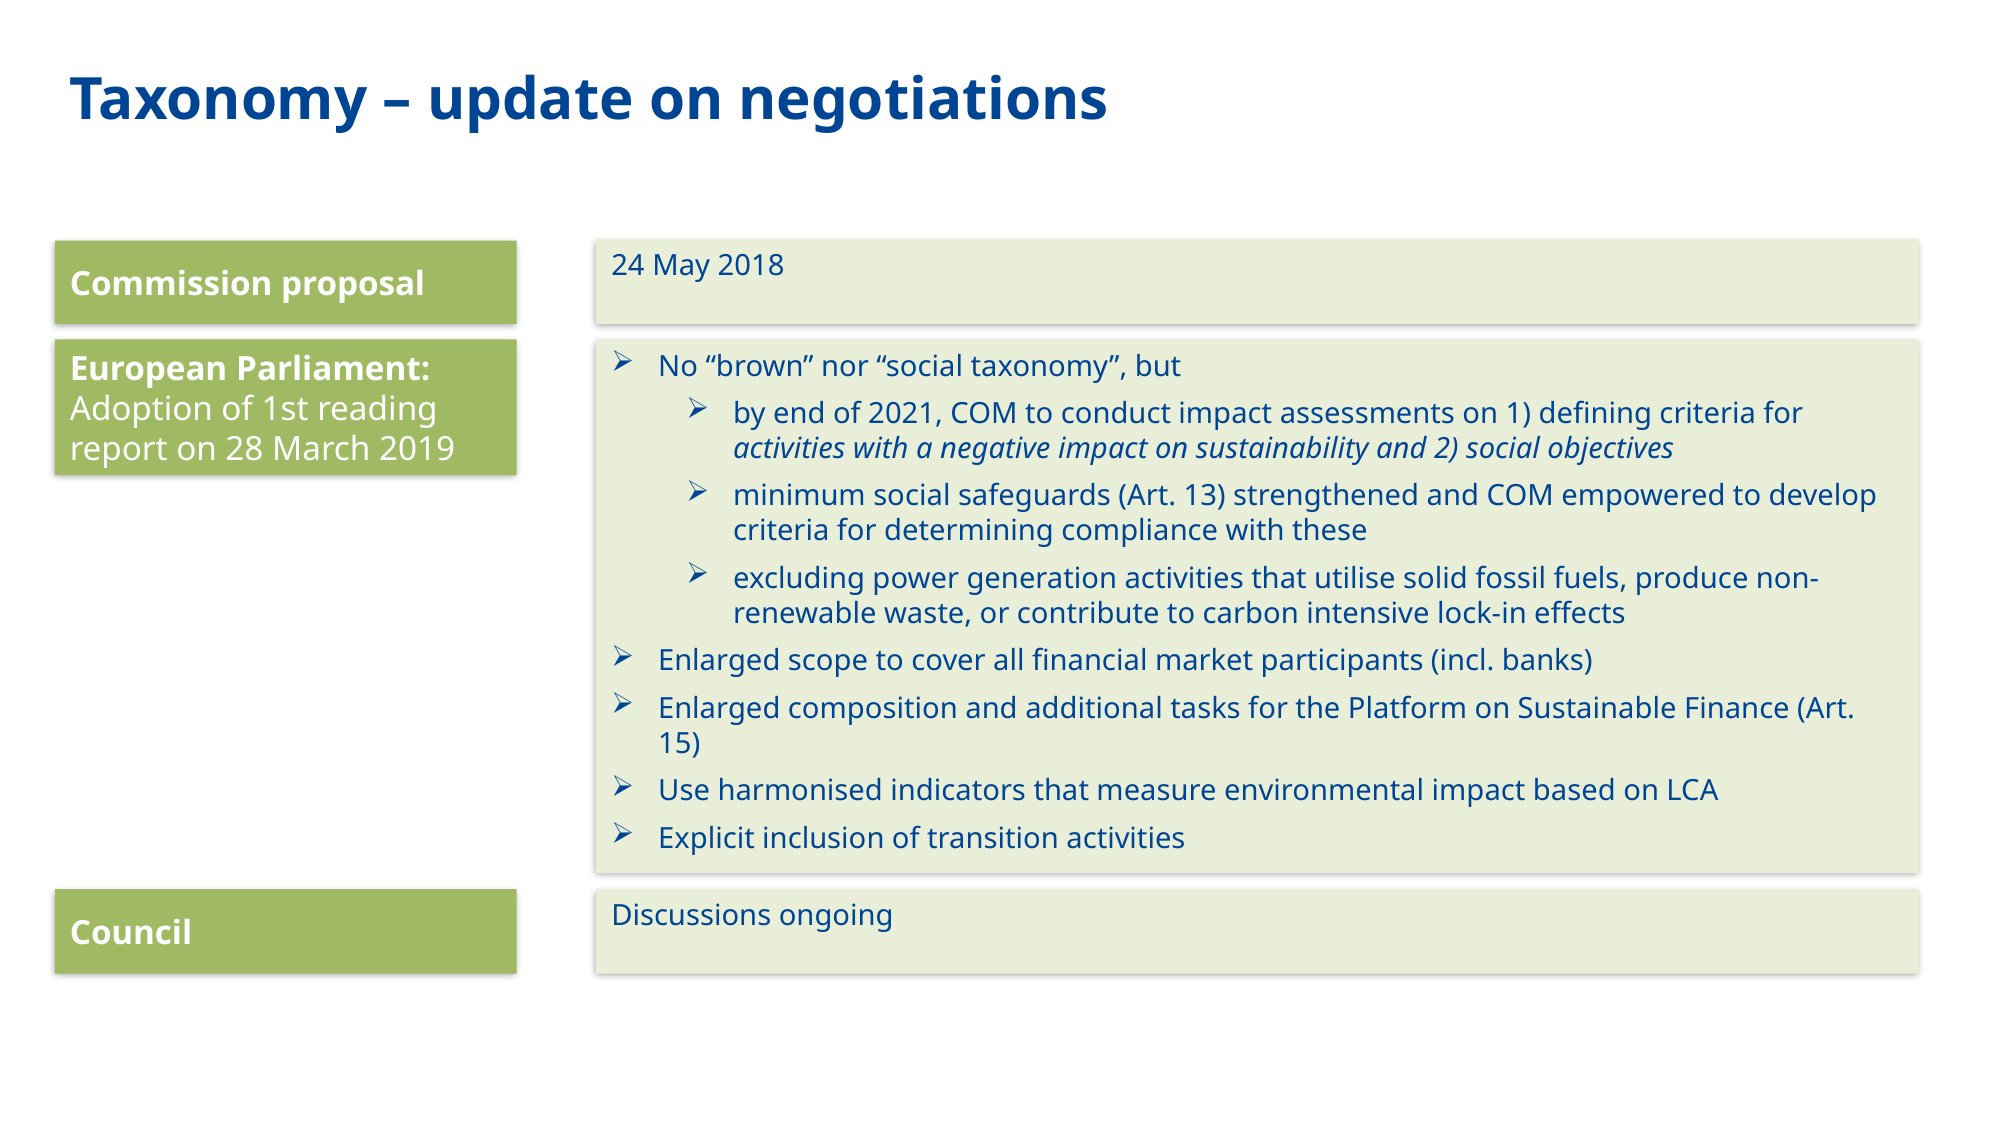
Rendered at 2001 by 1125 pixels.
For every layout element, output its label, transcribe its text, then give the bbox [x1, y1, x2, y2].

text_box Commission proposal [54, 240, 517, 325]
text_box 24 May 2018 [595, 238, 1920, 325]
text_box Discussions ongoing [595, 888, 1920, 974]
text_box No “brown” nor “social taxonomy”, but by end of 2021, COM to conduct impact assessments on 1) defining criteria for activities with a negative impact on sustainability and 2) social objectives minimum social safeguards (Art. 13) strengthened and COM empowered to develop criteria for determining compliance with these excluding power generation activities that utilise solid fossil fuels, produce non-renewable waste, or contribute to carbon intensive lock-in effects Enlarged scope to cover all financial market participants (incl. banks) Enlarged composition and additional tasks for the Platform on Sustainable Finance (Art. 15) Use harmonised indicators that measure environmental impact based on LCA Explicit inclusion of transition activities [595, 339, 1920, 874]
text_box Council [54, 888, 517, 974]
title Taxonomy – update on negotiations [54, 42, 1958, 150]
text_box European Parliament: Adoption of 1st reading report on 28 March 2019 [54, 339, 517, 476]
